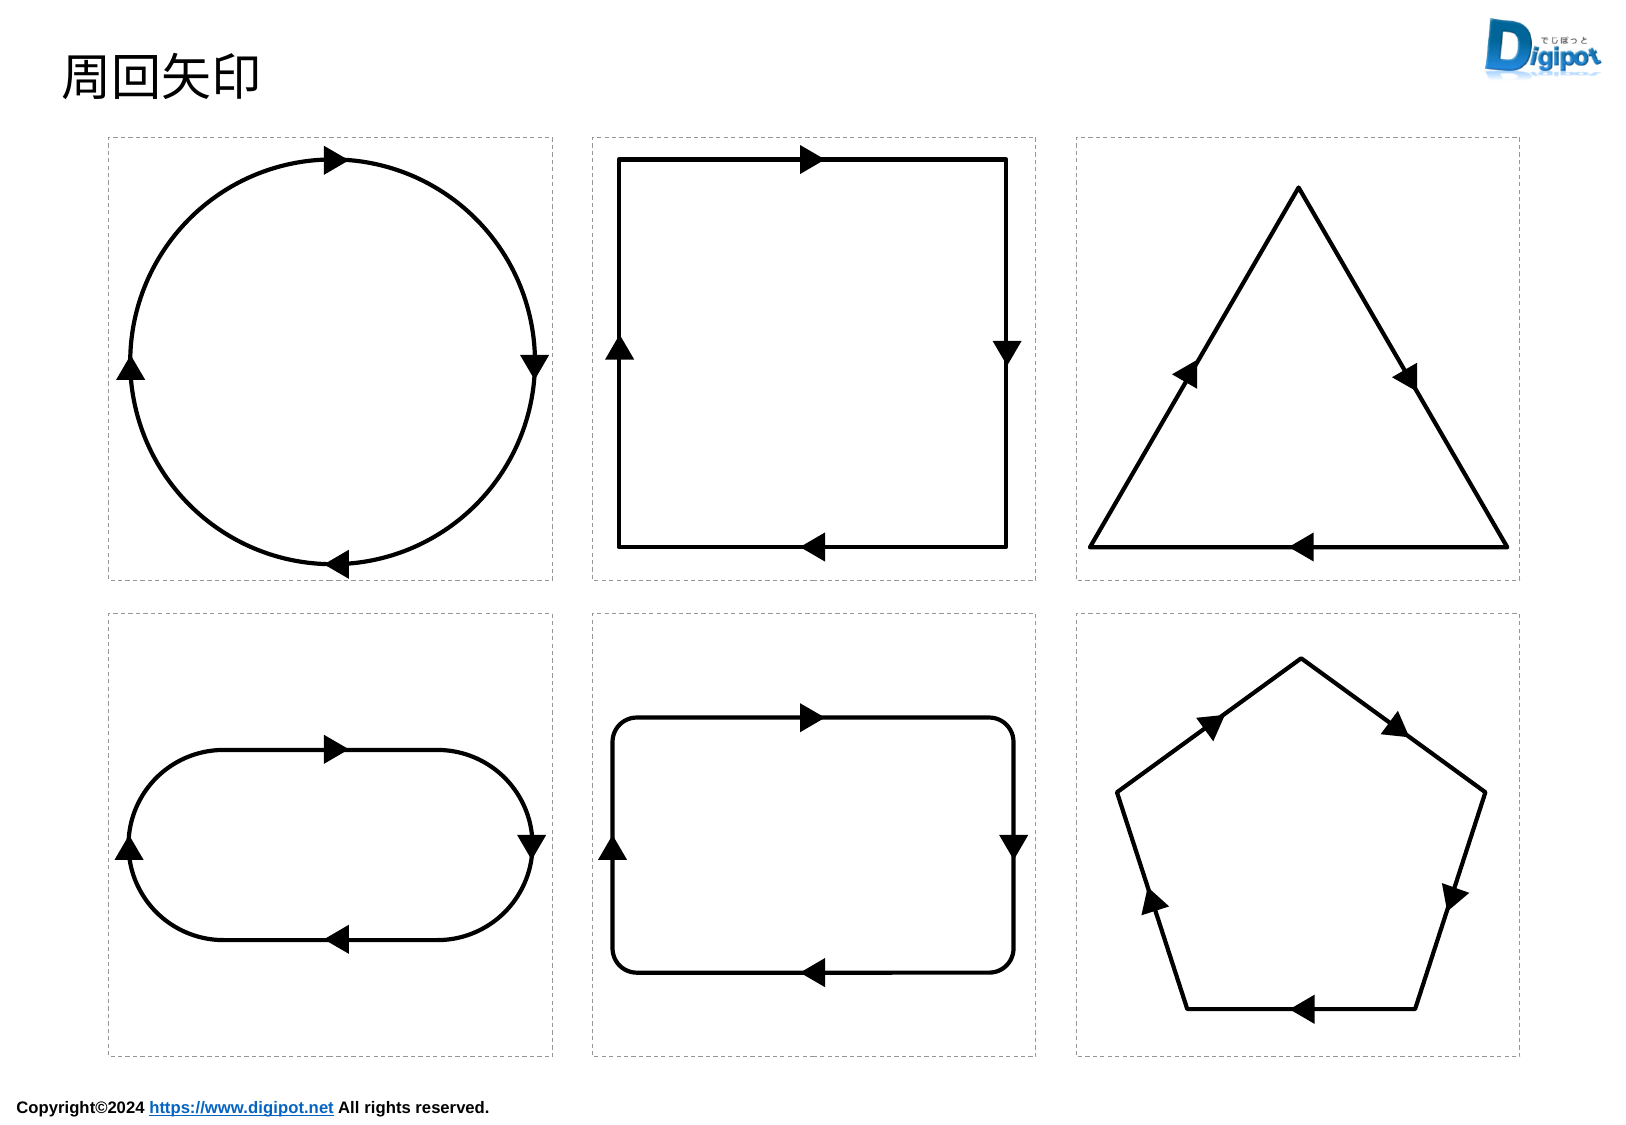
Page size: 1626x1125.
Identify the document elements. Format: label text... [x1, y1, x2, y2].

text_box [1116, 658, 1486, 1024]
text_box 周回矢印 [46, 38, 277, 113]
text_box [114, 734, 547, 954]
picture [1485, 18, 1602, 82]
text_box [1089, 187, 1508, 562]
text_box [604, 144, 1022, 562]
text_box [597, 703, 1029, 988]
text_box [116, 145, 550, 579]
